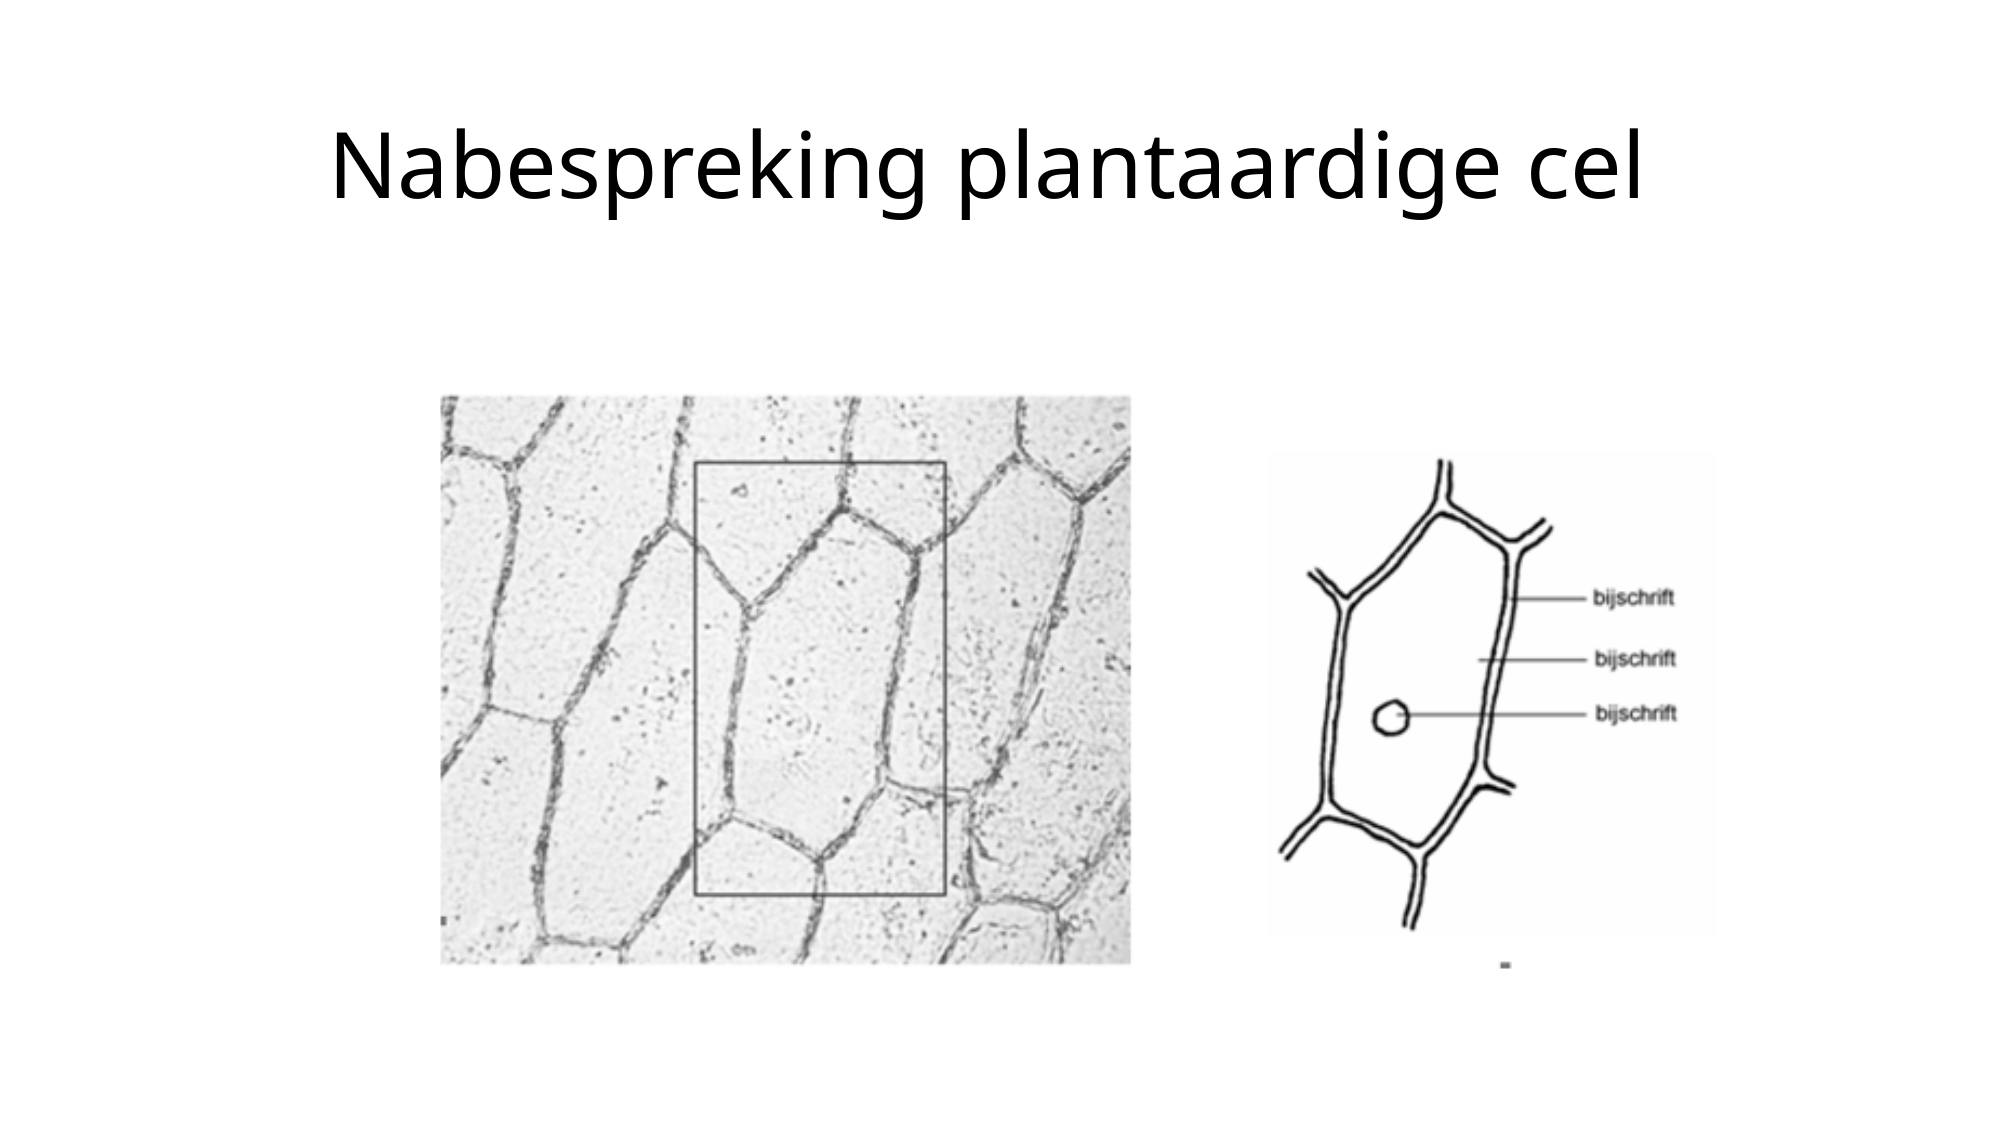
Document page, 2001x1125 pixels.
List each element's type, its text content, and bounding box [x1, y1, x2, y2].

title Nabespreking plantaardige cel [137, 59, 1863, 278]
picture [292, 330, 1763, 1034]
